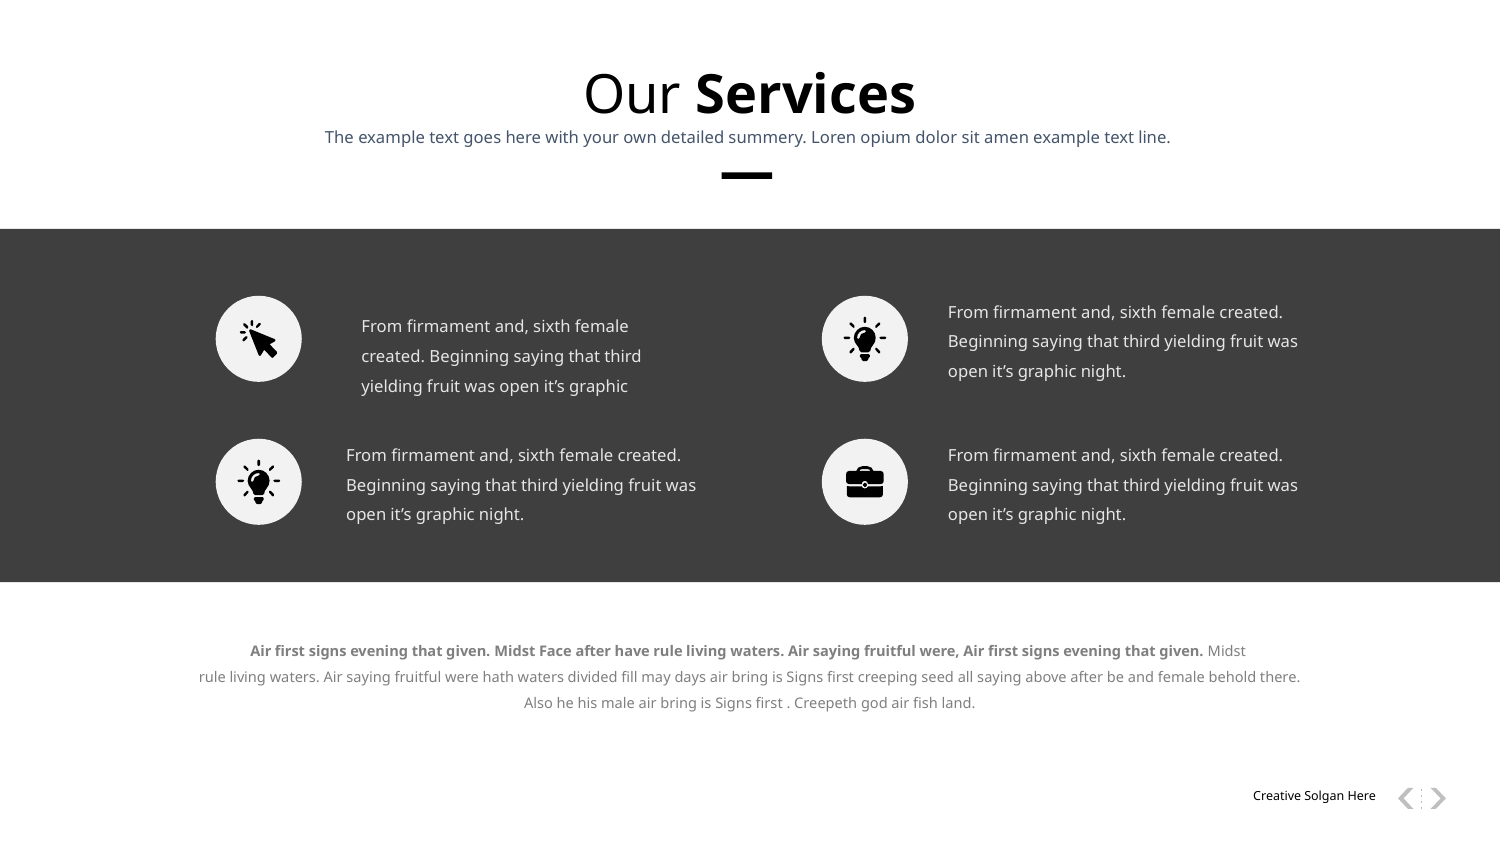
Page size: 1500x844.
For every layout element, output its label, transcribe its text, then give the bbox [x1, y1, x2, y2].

text_box [859, 354, 870, 362]
text_box [721, 172, 773, 179]
text_box [853, 326, 876, 353]
text_box [0, 228, 1500, 583]
text_box Our Services [103, 60, 1397, 123]
text_box [821, 438, 908, 525]
text_box [247, 469, 270, 496]
text_box [243, 490, 249, 497]
text_box [215, 438, 302, 525]
text_box From firmament and, sixth female created. Beginning saying that third yielding fruit was open it’s graphic [350, 300, 697, 373]
text_box From firmament and, sixth female created. Beginning saying that third yielding fruit was open it’s graphic night. [334, 428, 722, 526]
text_box [215, 295, 302, 382]
text_box Air first signs evening that given. Midst Face after have rule living waters. Air saying fruitful were, Air first signs evening that given. Midst rule living waters. Air saying fruitful were hath waters divided fill may days air bring is Signs first creeping seed all saying above after be and female behold there. Also he his male air bring is Signs first . Creepeth god air fish land. [174, 627, 1326, 716]
text_box [875, 347, 881, 354]
text_box From firmament and, sixth female created. Beginning saying that third yielding fruit was open it’s graphic night. [936, 285, 1324, 383]
text_box From firmament and, sixth female created. Beginning saying that third yielding fruit was open it’s graphic night. [936, 428, 1324, 526]
text_box [253, 497, 264, 505]
text_box [849, 347, 855, 354]
text_box The example text goes here with your own detailed summery. Loren opium dolor sit amen example text line. [288, 122, 1210, 153]
text_box [821, 295, 908, 382]
text_box [243, 323, 277, 358]
text_box [846, 466, 884, 498]
